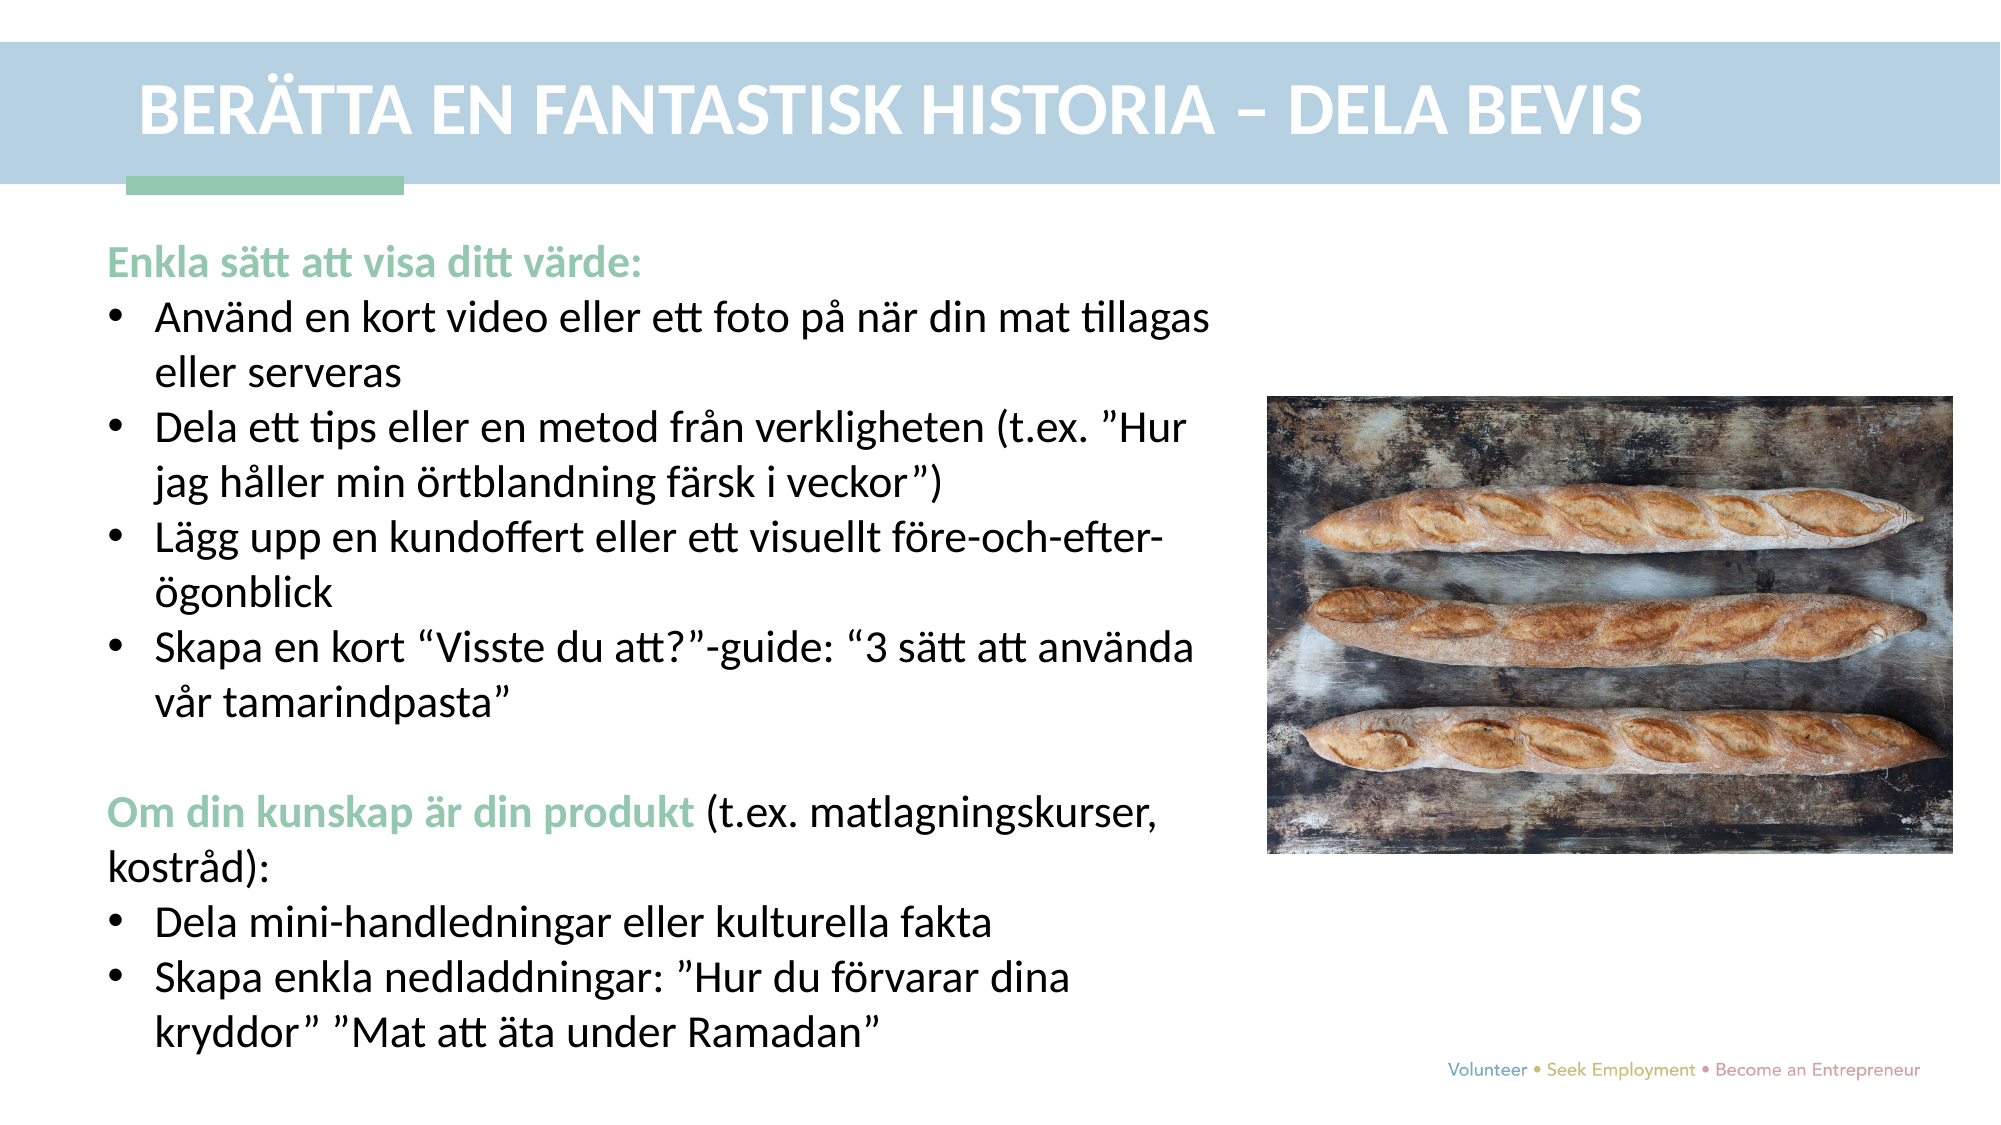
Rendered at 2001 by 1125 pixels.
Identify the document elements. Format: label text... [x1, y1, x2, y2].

list BERÄTTA EN FANTASTISK HISTORIA – DELA BEVIS [123, 51, 1913, 170]
text_box Enkla sätt att visa ditt värde: Använd en kort video eller ett foto på när din mat tillagas eller serveras Dela ett tips eller en metod från verkligheten (t.ex. ”Hur jag håller min örtblandning färsk i veckor”) Lägg upp en kundoffert eller ett visuellt före-och-efter-ögonblick Skapa en kort “Visste du att?”-guide: “3 sätt att använda vår tamarindpasta” Om din kunskap är din produkt (t.ex. matlagningskurser, kostråd): Dela mini-handledningar eller kulturella fakta Skapa enkla nedladdningar: ”Hur du förvarar dina kryddor” ”Mat att äta under Ramadan” [92, 224, 1234, 1064]
text_box [1234, 255, 1839, 978]
picture [1418, 1046, 1971, 1103]
picture [1267, 396, 1953, 854]
